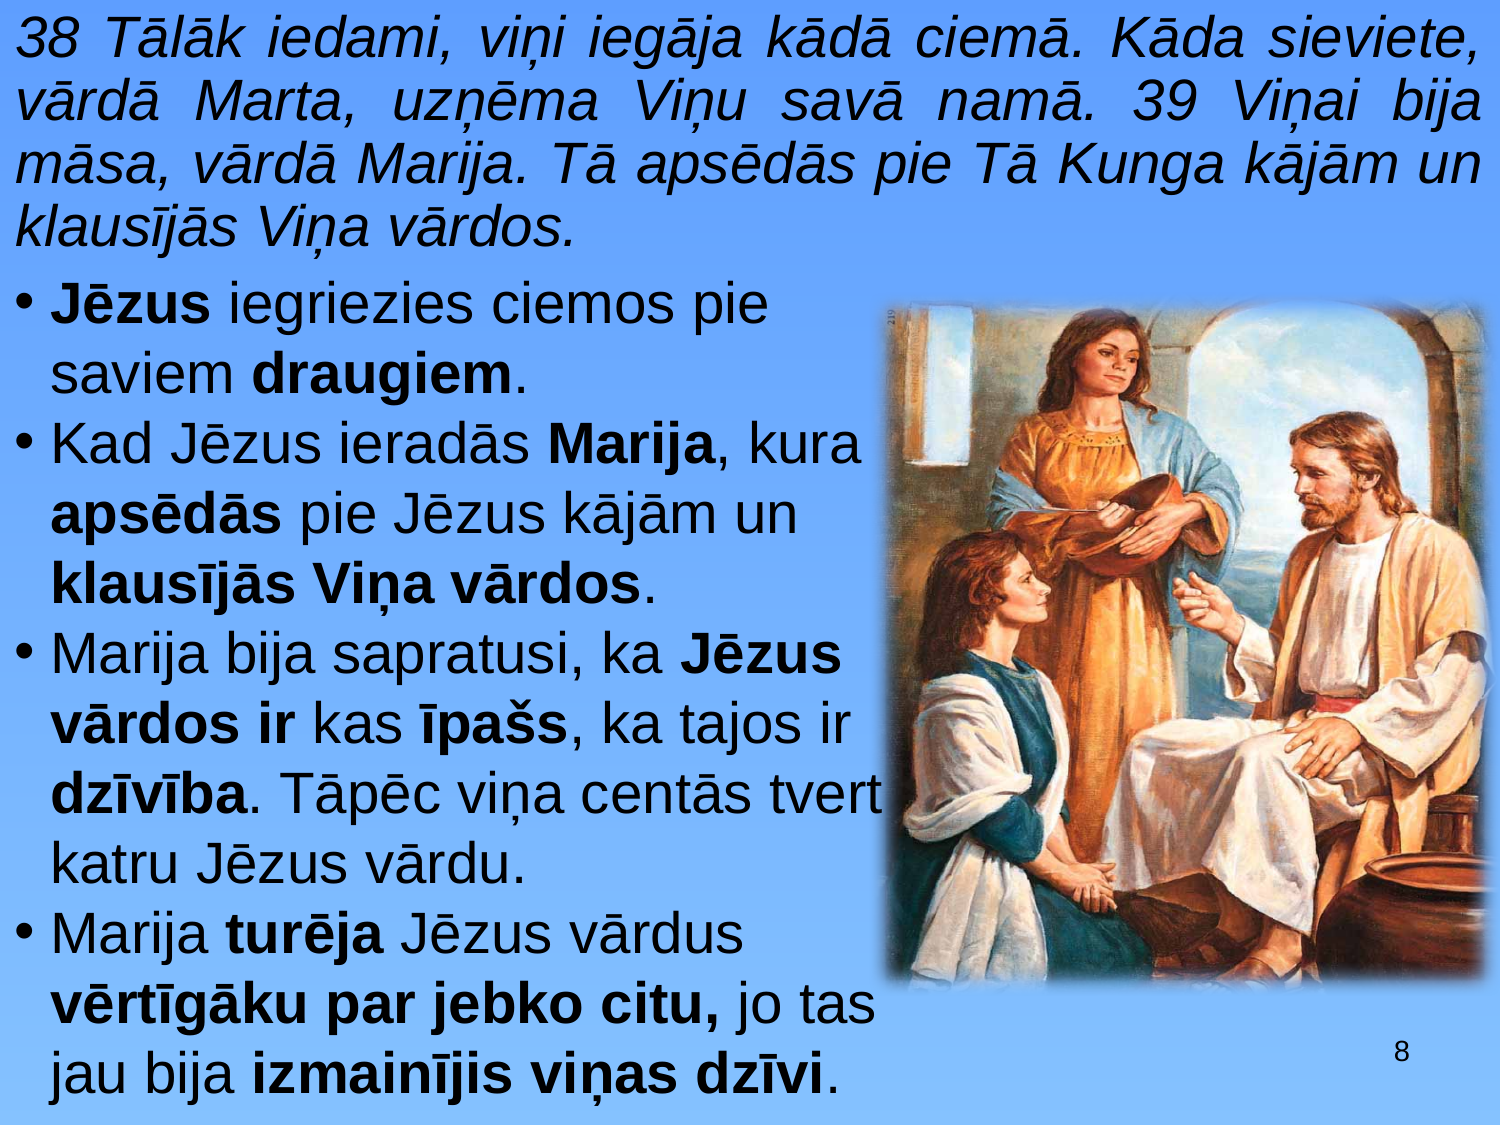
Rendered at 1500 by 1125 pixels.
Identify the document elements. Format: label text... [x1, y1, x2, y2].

text_box Jēzus iegriezies ciemos pie saviem draugiem. Kad Jēzus ieradās Marija, kura apsēdās pie Jēzus kājām un klausījās Viņa vārdos. Marija bija sapratusi, ka Jēzus vārdos ir kas īpašs, ka tajos ir dzīvība. Tāpēc viņa centās tvert katru Jēzus vārdu. Marija turēja Jēzus vārdus vērtīgāku par jebko citu, jo tas jau bija izmainījis viņas dzīvi. [0, 257, 961, 1113]
list 38 Tālāk iedami, viņi iegāja kādā ciemā. Kāda sieviete, vārdā Marta, uzņēma Viņu savā namā. 39 Viņai bija māsa, vārdā Marija. Tā apsēdās pie Tā Kunga kājām un klausījās Viņa vārdos. [0, 0, 1500, 178]
picture [869, 292, 1500, 997]
slide_number 8 [1074, 1024, 1426, 1103]
